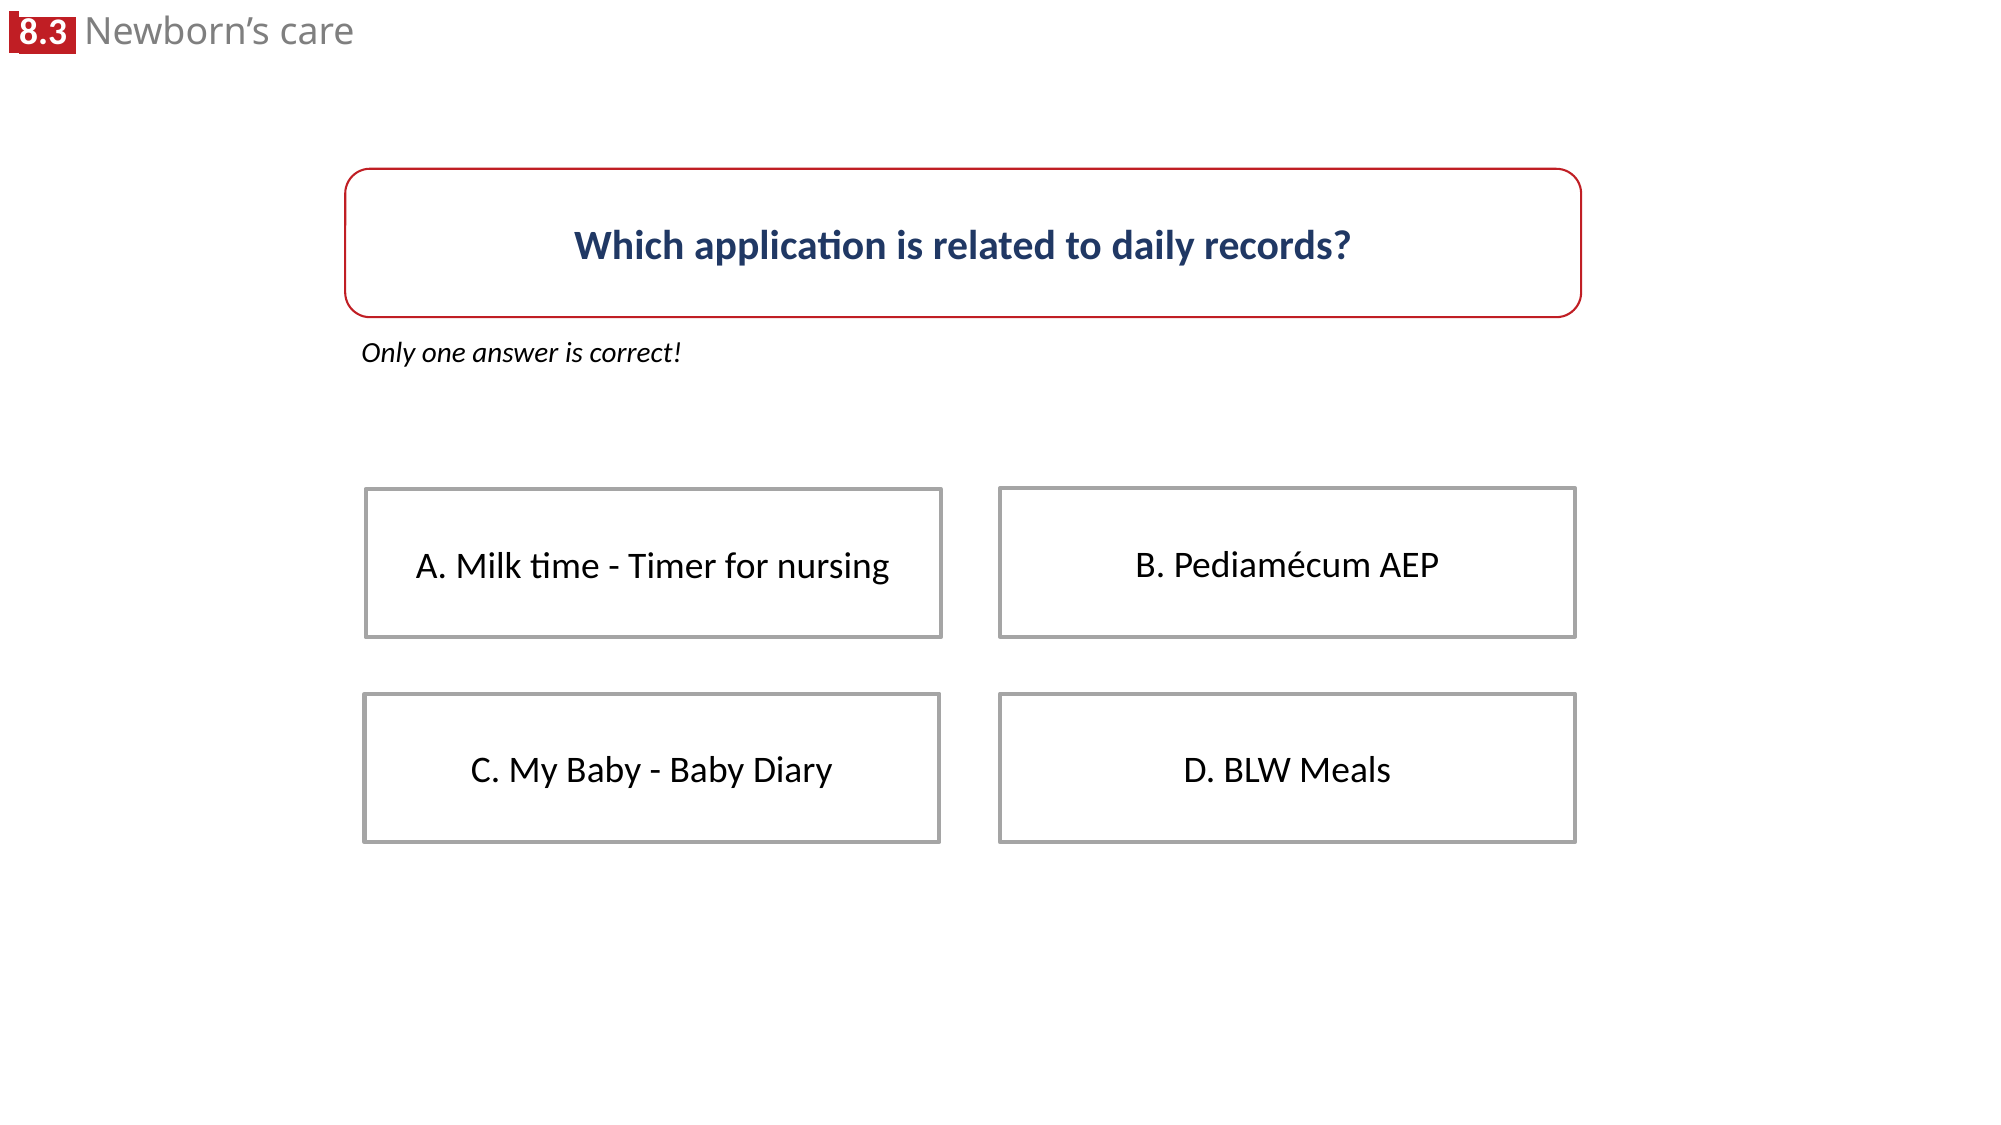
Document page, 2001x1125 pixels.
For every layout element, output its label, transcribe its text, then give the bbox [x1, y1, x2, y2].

text_box A. Milk time - Timer for nursing [364, 487, 943, 639]
text_box Only one answer is correct! [346, 325, 700, 376]
text_box B. Pediamécum AEP [998, 486, 1577, 639]
text_box D. BLW Meals [998, 692, 1577, 844]
text_box Which application is related to daily records? [345, 168, 1582, 318]
text_box C. My Baby - Baby Diary [362, 692, 941, 844]
